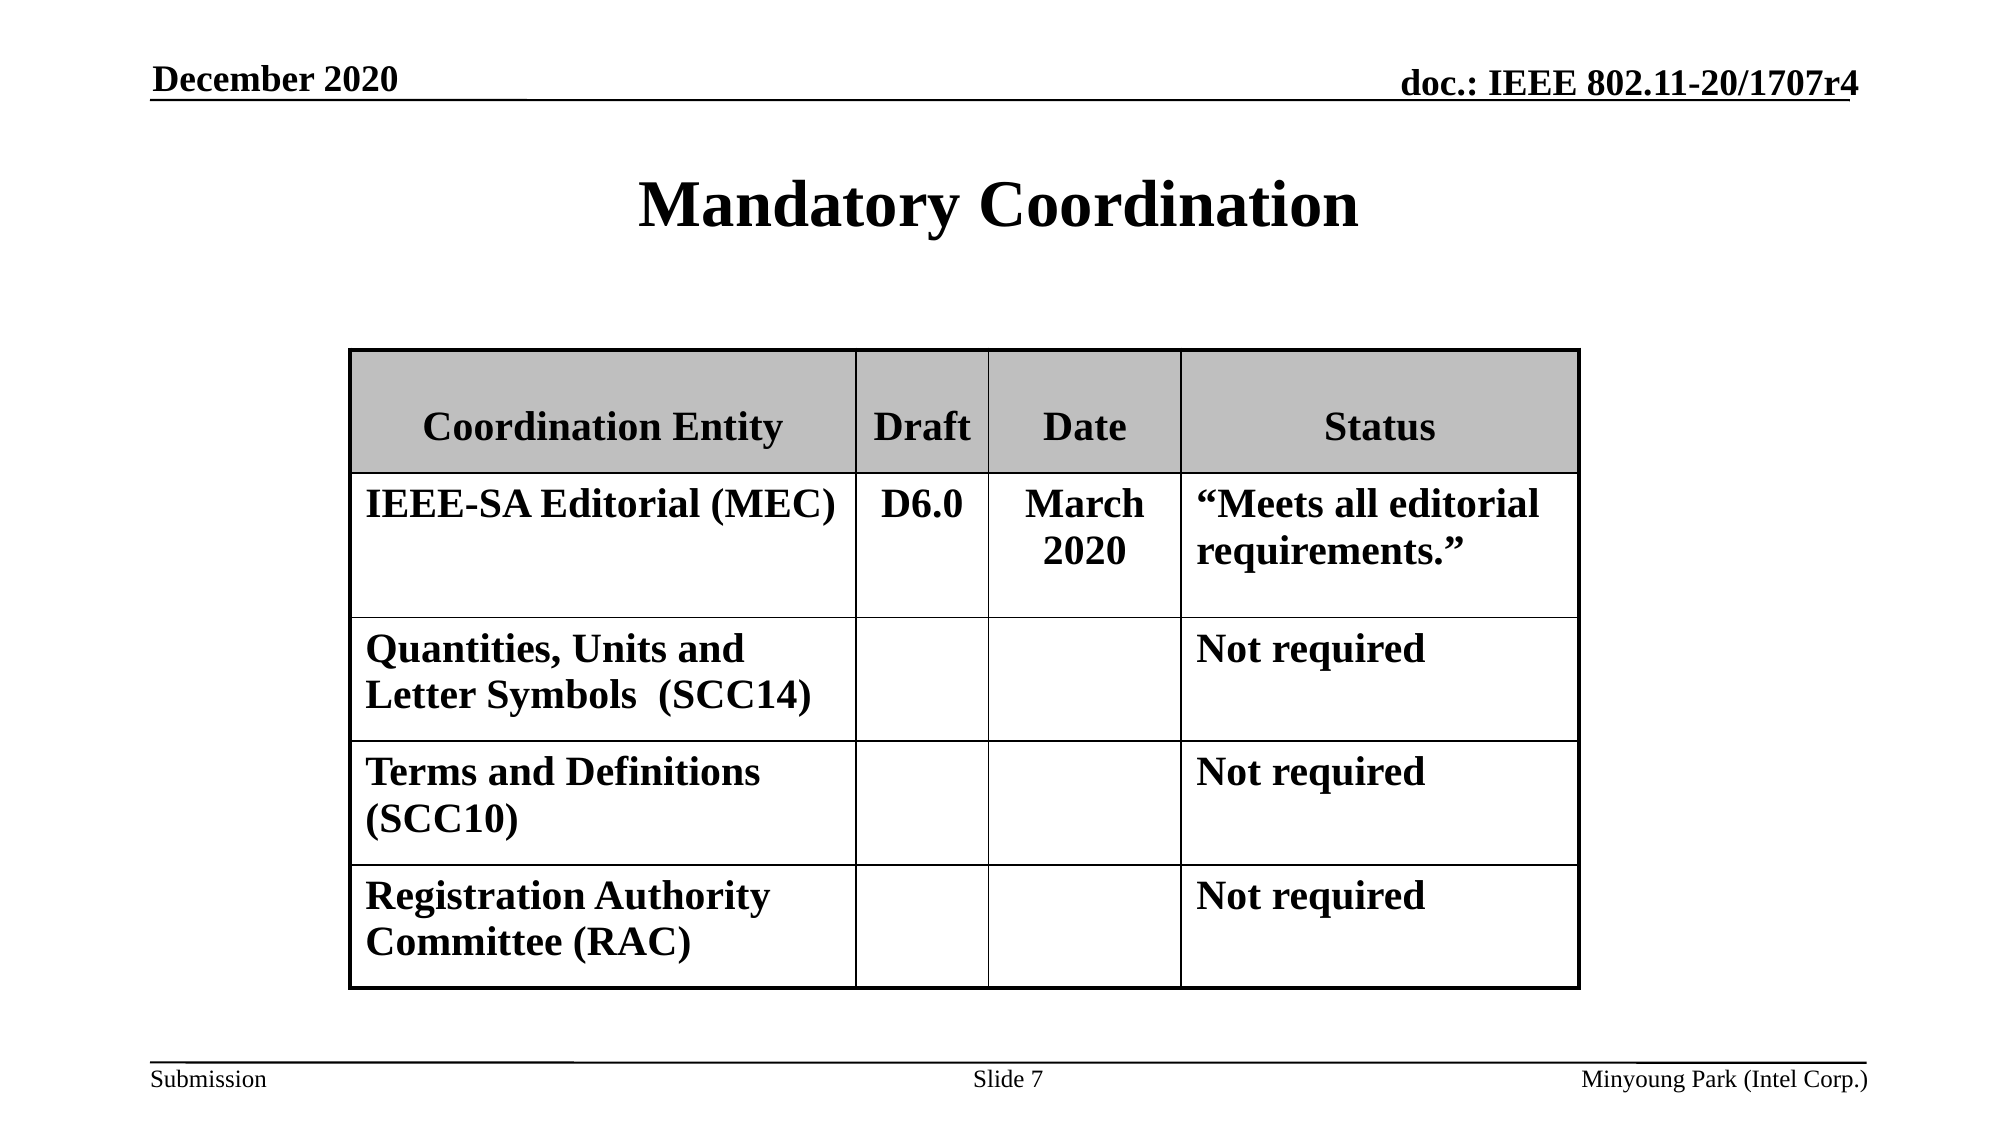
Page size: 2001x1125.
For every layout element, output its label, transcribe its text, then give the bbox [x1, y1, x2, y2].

title Mandatory Coordination [149, 112, 1850, 288]
table_cell [857, 742, 988, 864]
table_cell Not required [1182, 618, 1577, 740]
table_cell D6.0 [857, 474, 988, 617]
table_cell March 2020 [989, 474, 1180, 617]
table_cell [989, 742, 1180, 864]
table_cell Not required [1182, 742, 1577, 864]
table_cell [989, 866, 1180, 986]
footer Minyoung Park (Intel Corp.) [1171, 1061, 1869, 1093]
table_cell Terms and Definitions (SCC10) [352, 742, 855, 864]
table_header Coordination Entity [352, 352, 855, 472]
table_cell “Meets all editorial requirements.” [1182, 474, 1577, 617]
table_cell [857, 618, 988, 740]
table_cell Quantities, Units and Letter Symbols (SCC14) [352, 618, 855, 740]
table_header Draft [857, 352, 988, 472]
table_cell [989, 618, 1180, 740]
table_cell [857, 866, 988, 986]
table_header Status [1182, 352, 1577, 472]
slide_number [152, 54, 563, 100]
table_cell IEEE-SA Editorial (MEC) [352, 474, 855, 617]
slide_number Slide 7 [950, 1061, 1067, 1123]
table_header Date [989, 352, 1180, 472]
table_cell Registration Authority Committee (RAC) [352, 866, 855, 986]
table_cell Not required [1182, 866, 1577, 986]
